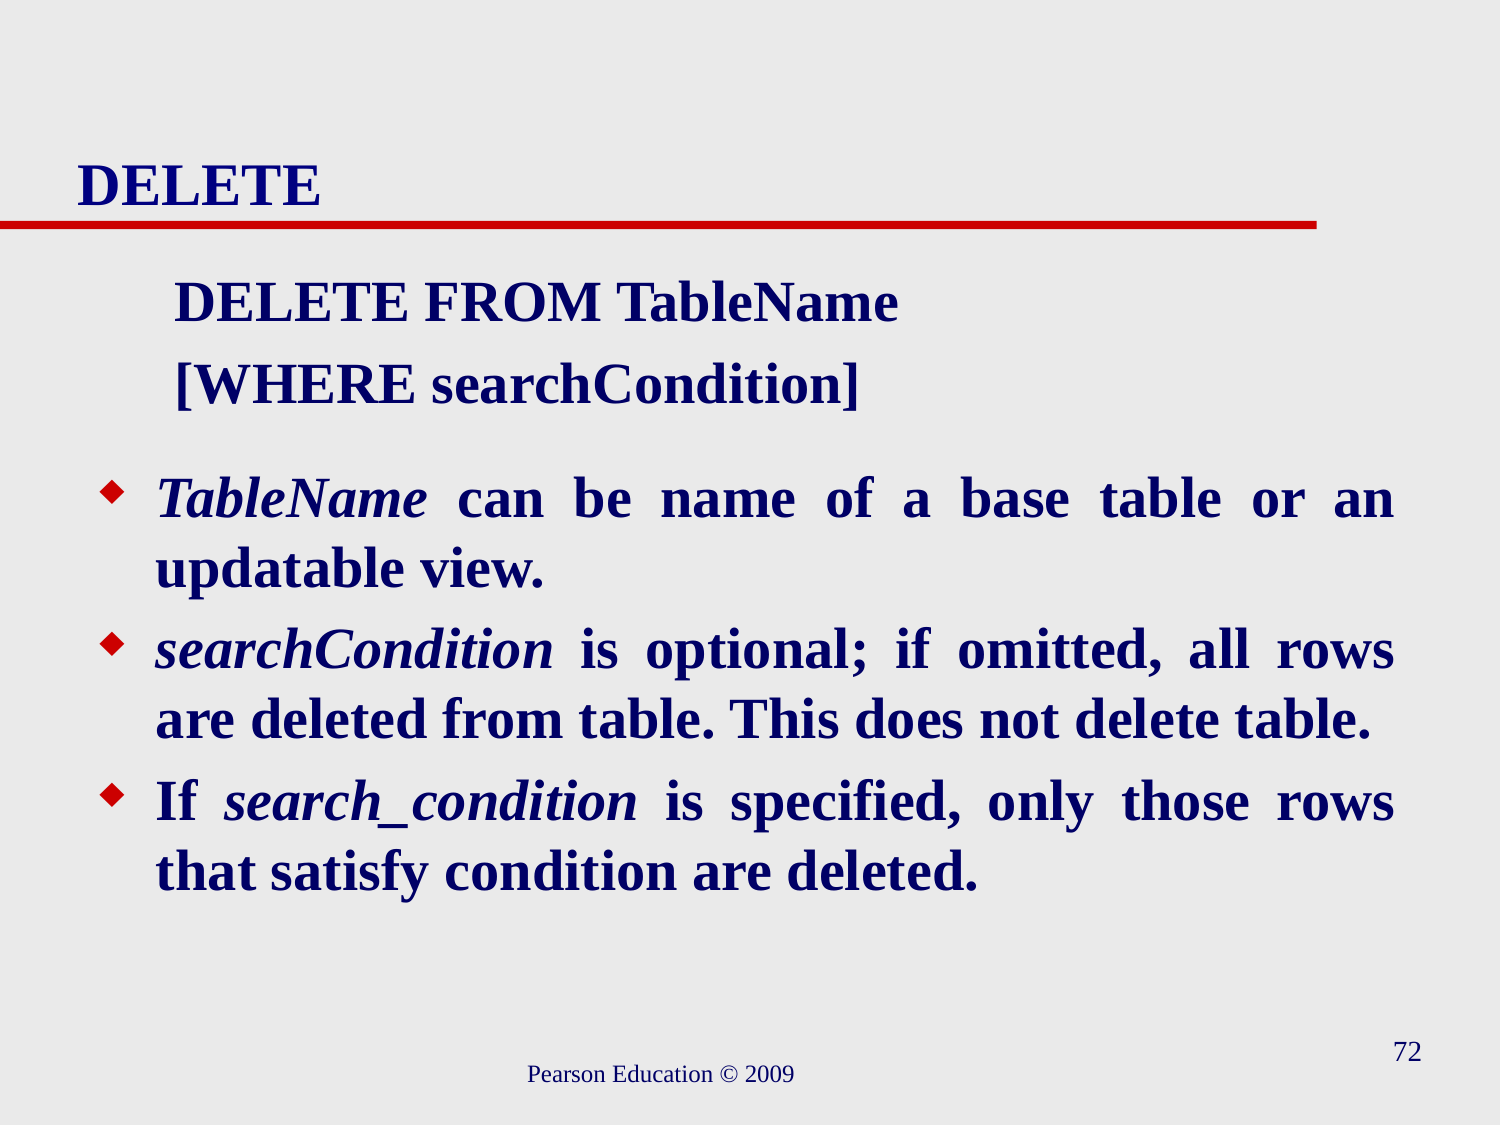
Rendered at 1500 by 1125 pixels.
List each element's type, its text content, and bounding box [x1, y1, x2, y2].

text_box Pearson Education © 2009 [512, 1050, 1038, 1095]
title DELETE [62, 43, 1338, 226]
slide_number 72 [1124, 1012, 1438, 1088]
list DELETE FROM TableName [WHERE searchCondition] TableName can be name of a base table or an updatable view. searchCondition is optional; if omitted, all rows are deleted from table. This does not delete table. If search_condition is specified, only those rows that satisfy condition are deleted. [84, 255, 1412, 931]
